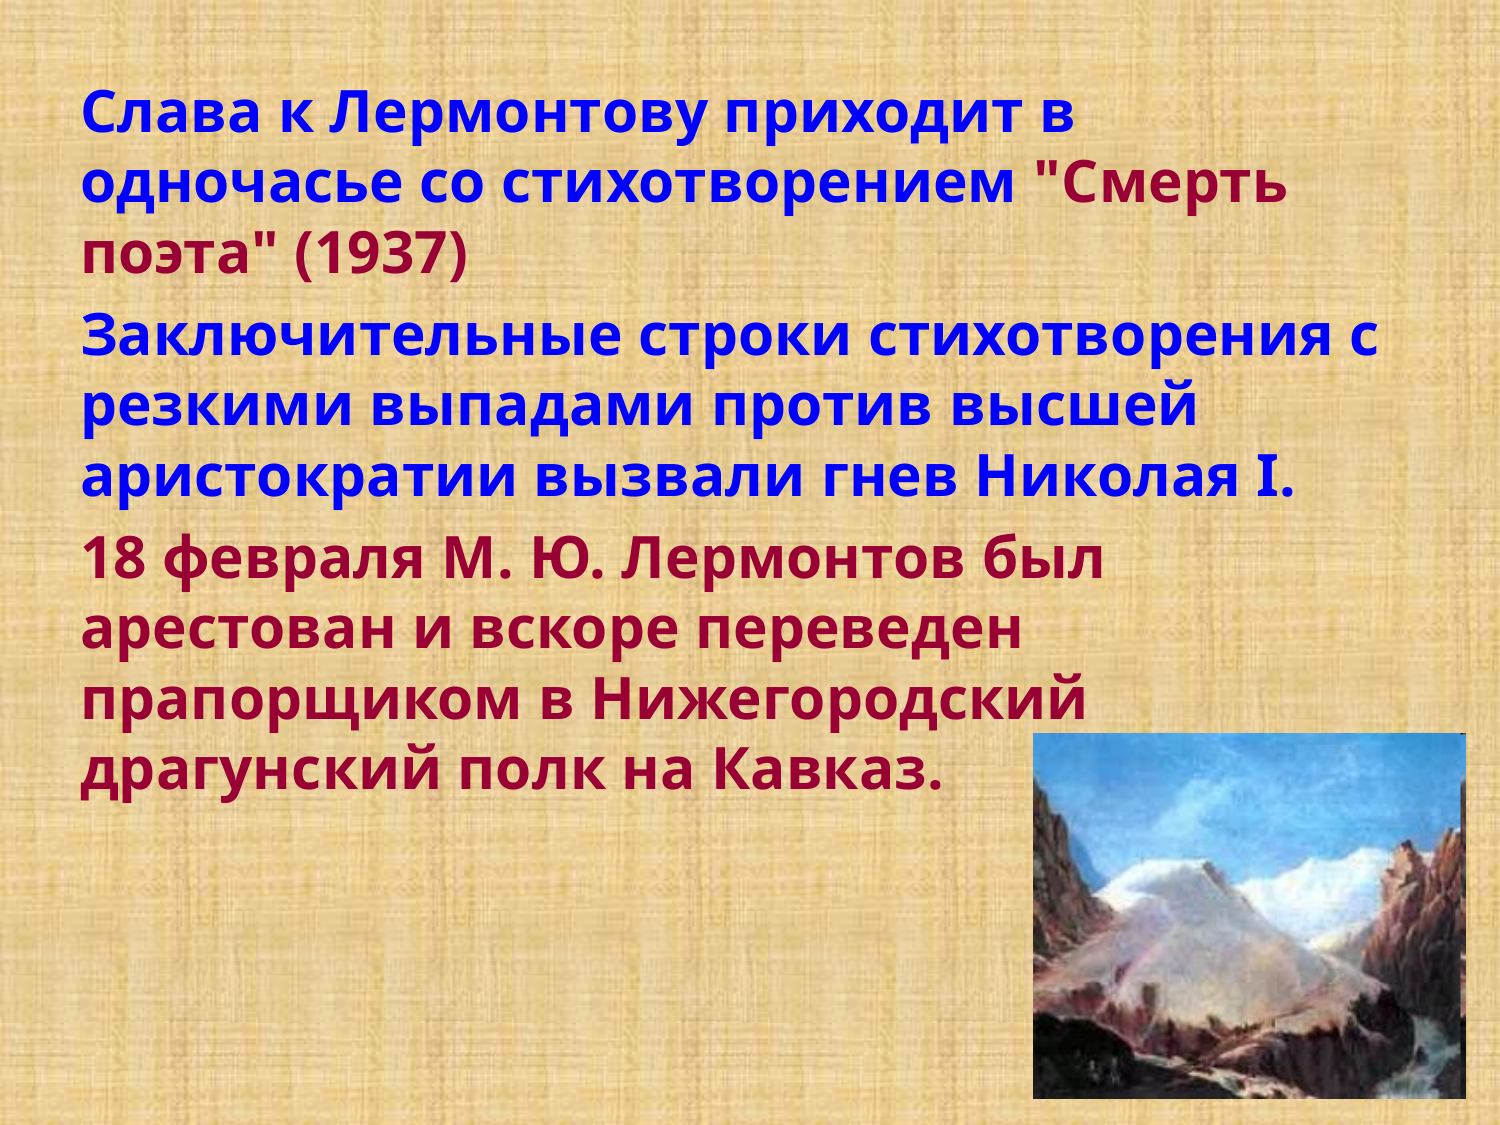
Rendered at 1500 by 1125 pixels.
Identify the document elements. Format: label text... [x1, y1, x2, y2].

picture [0, 0, 1500, 1125]
list Слава к Лермонтову приходит в одночасье со стихотворением "Смерть поэта" (1937) Заключительные строки стихотворения с резкими выпадами против высшей аристократии вызвали гнев Николая I. 18 февраля М. Ю. Лермонтов был арестован и вскоре переведен прапорщиком в Нижегородский драгунский полк на Кавказ. [64, 66, 1415, 809]
